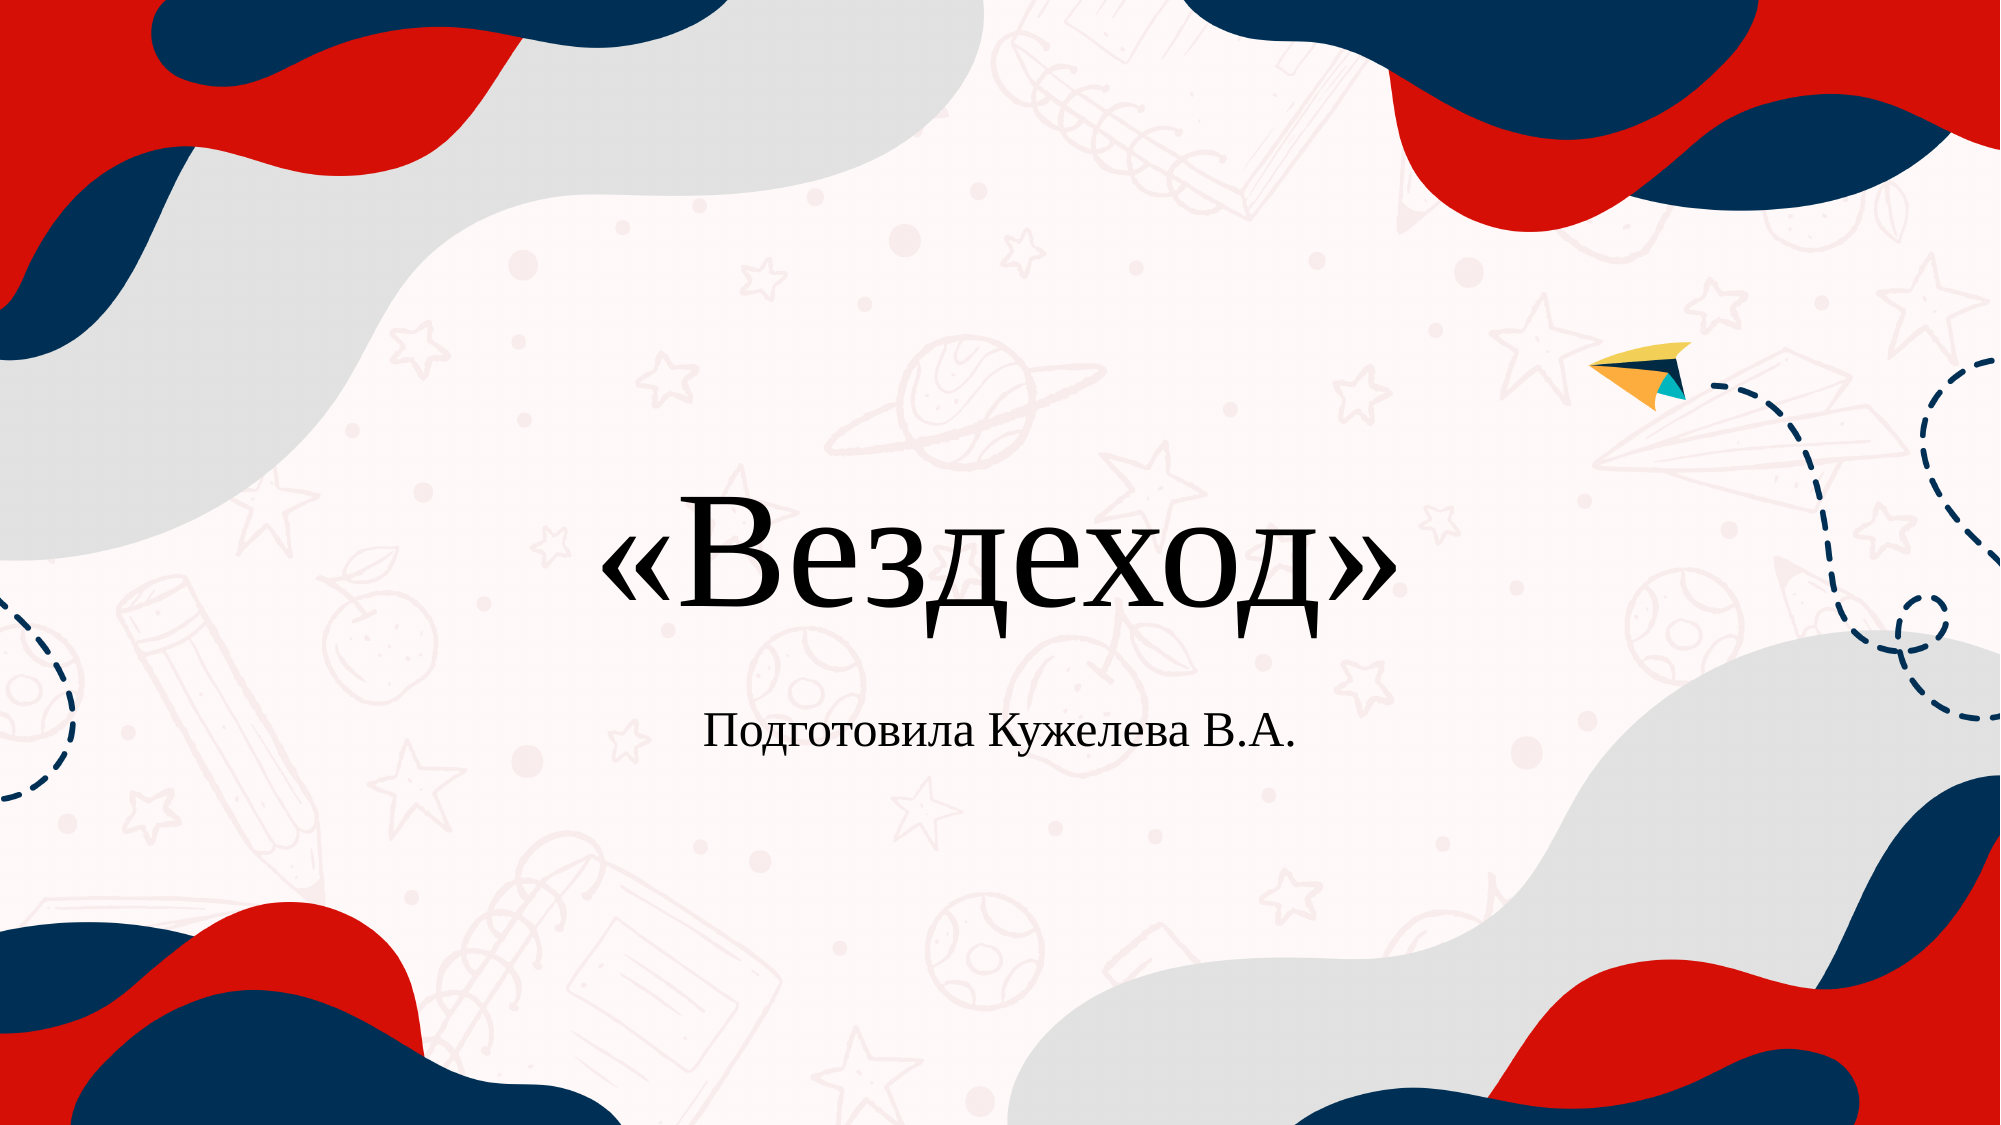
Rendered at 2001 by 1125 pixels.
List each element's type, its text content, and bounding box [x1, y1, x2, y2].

subtitle Подготовила Кужелева В.А. [249, 696, 1750, 968]
picture [0, 0, 2000, 1125]
title «Вездеход» [249, 258, 1750, 651]
